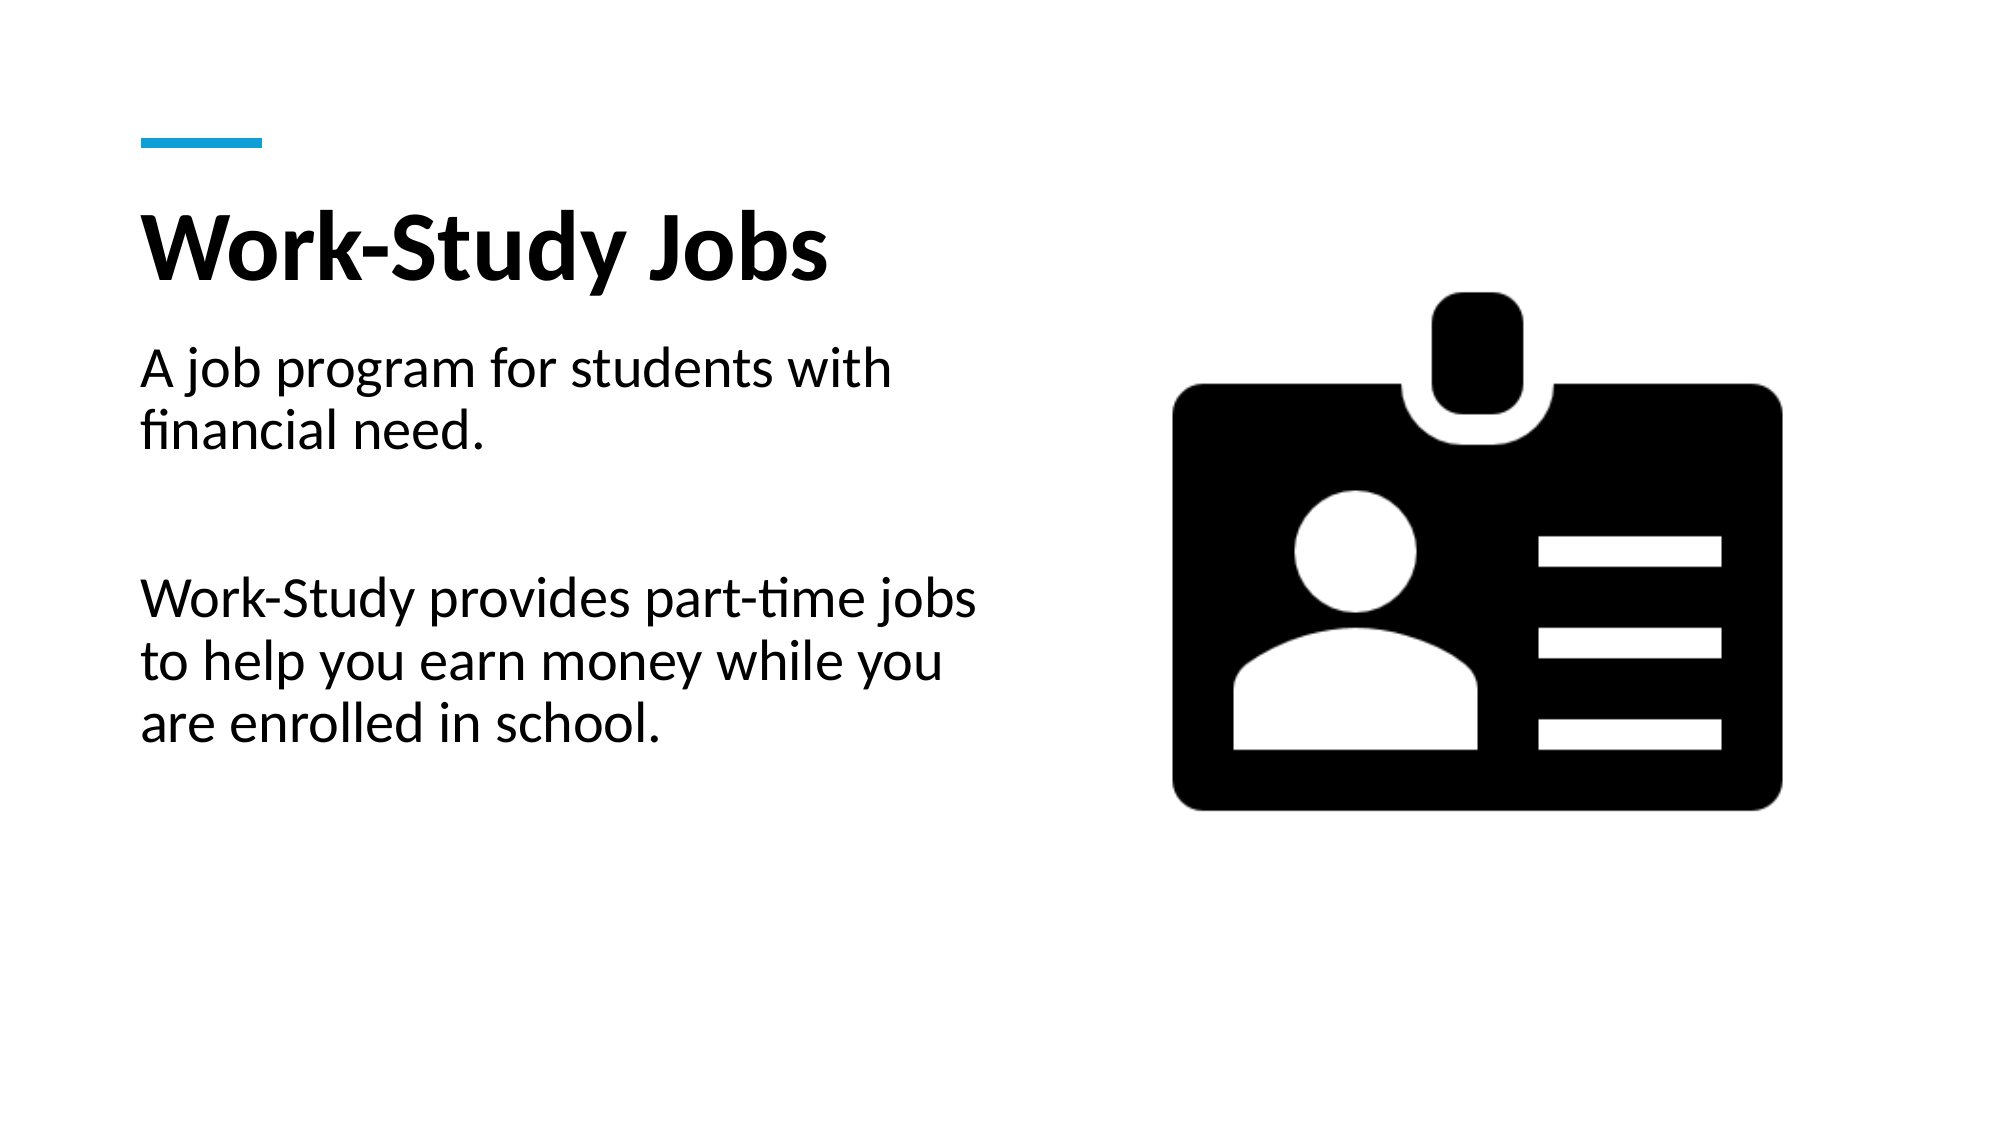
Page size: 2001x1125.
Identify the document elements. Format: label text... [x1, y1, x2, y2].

picture [1112, 186, 1845, 919]
list A job program for students with financial need. Work-Study provides part-time jobs to help you earn money while you are enrolled in school. [124, 329, 1029, 1125]
title Work-Study Jobs [124, 186, 1112, 330]
